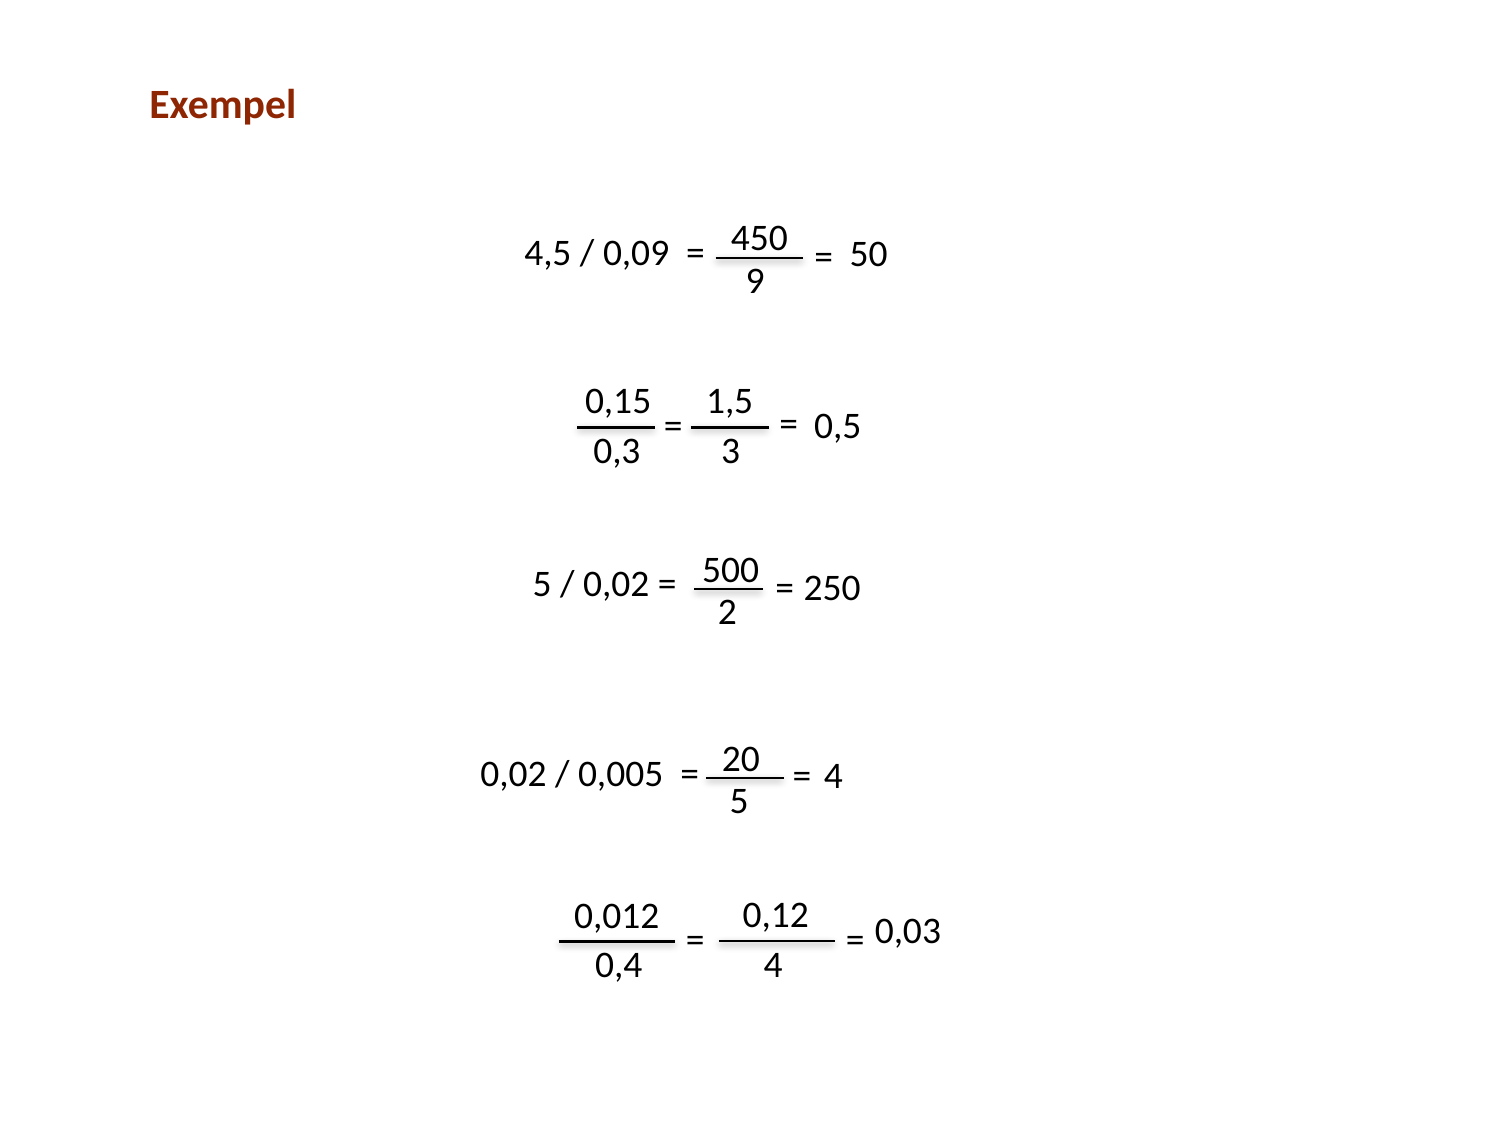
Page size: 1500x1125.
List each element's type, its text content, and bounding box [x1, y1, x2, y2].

text_box 4 [830, 743, 858, 804]
text_box 0,02 / 0,005 = [465, 741, 700, 802]
text_box 0,03 [882, 898, 957, 958]
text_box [705, 725, 825, 830]
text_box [686, 537, 808, 641]
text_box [569, 368, 689, 479]
text_box 0,5 [817, 393, 878, 454]
text_box 50 [850, 222, 903, 282]
text_box 4,5 / 0,09 = [509, 220, 710, 281]
text_box 5 / 0,02 = [517, 551, 681, 612]
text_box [715, 205, 847, 310]
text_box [690, 368, 812, 480]
text_box Exempel [134, 68, 312, 134]
text_box 250 [812, 555, 876, 615]
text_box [558, 882, 716, 994]
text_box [718, 882, 879, 993]
